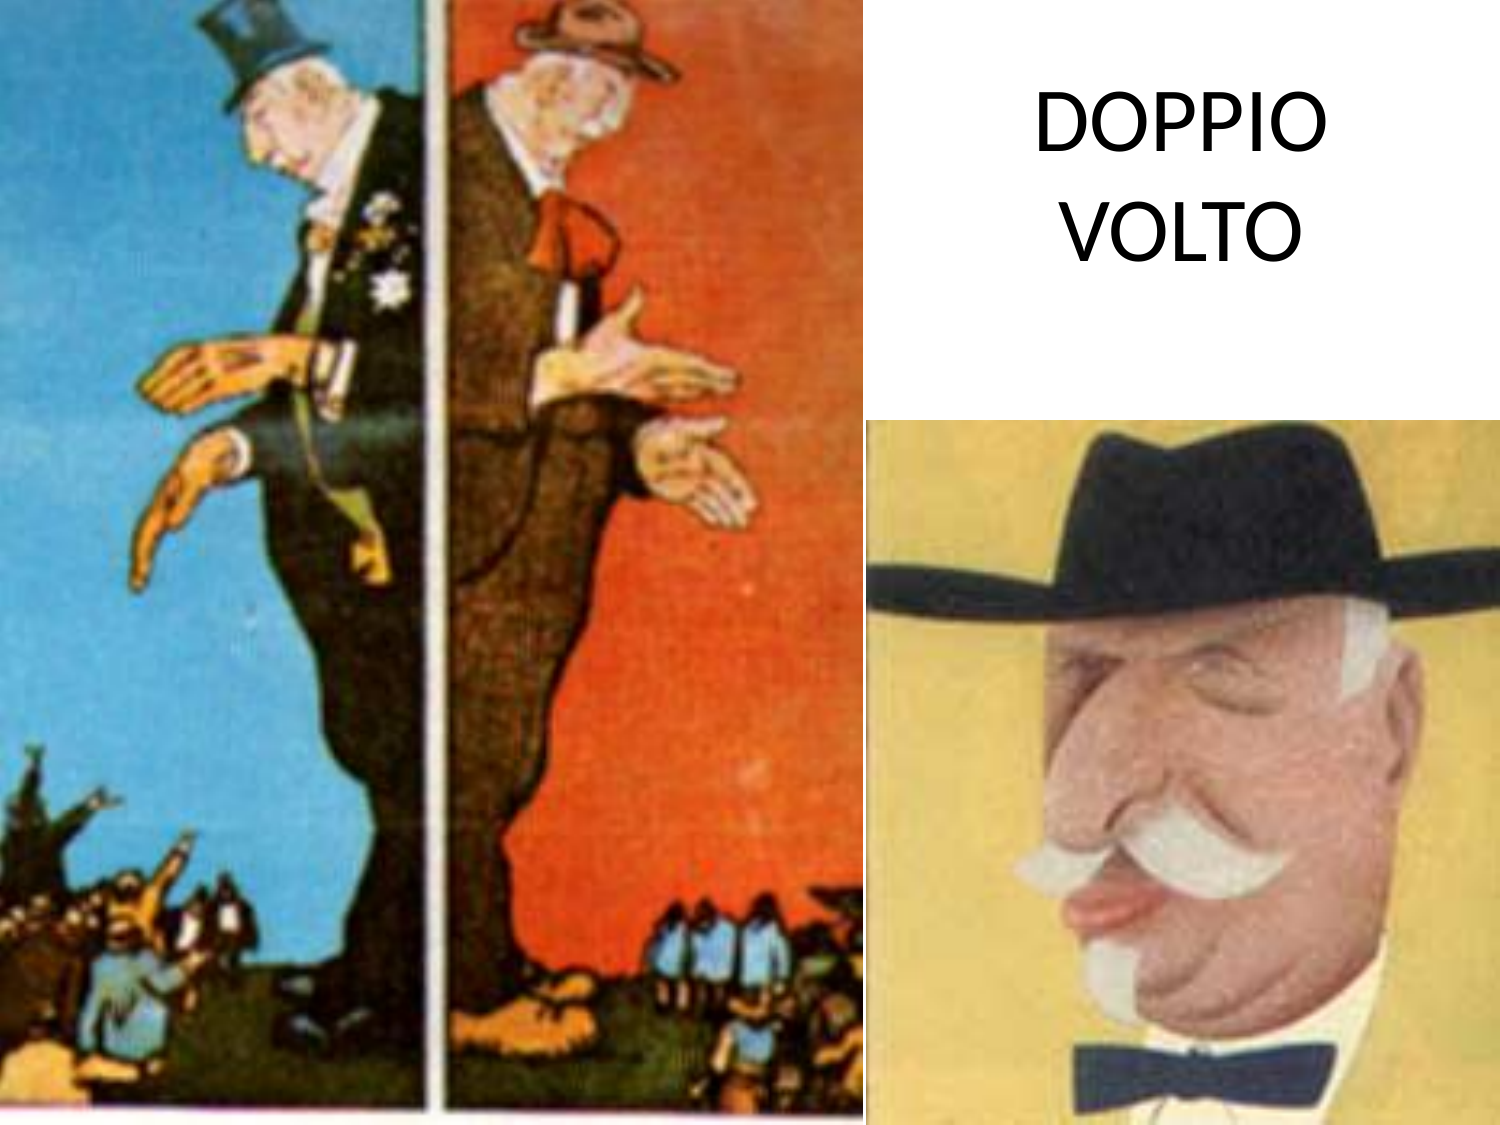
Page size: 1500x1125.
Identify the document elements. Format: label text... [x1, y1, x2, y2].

picture [866, 420, 1500, 1125]
title DOPPIO VOLTO [903, 49, 1459, 290]
picture [0, 0, 863, 1125]
